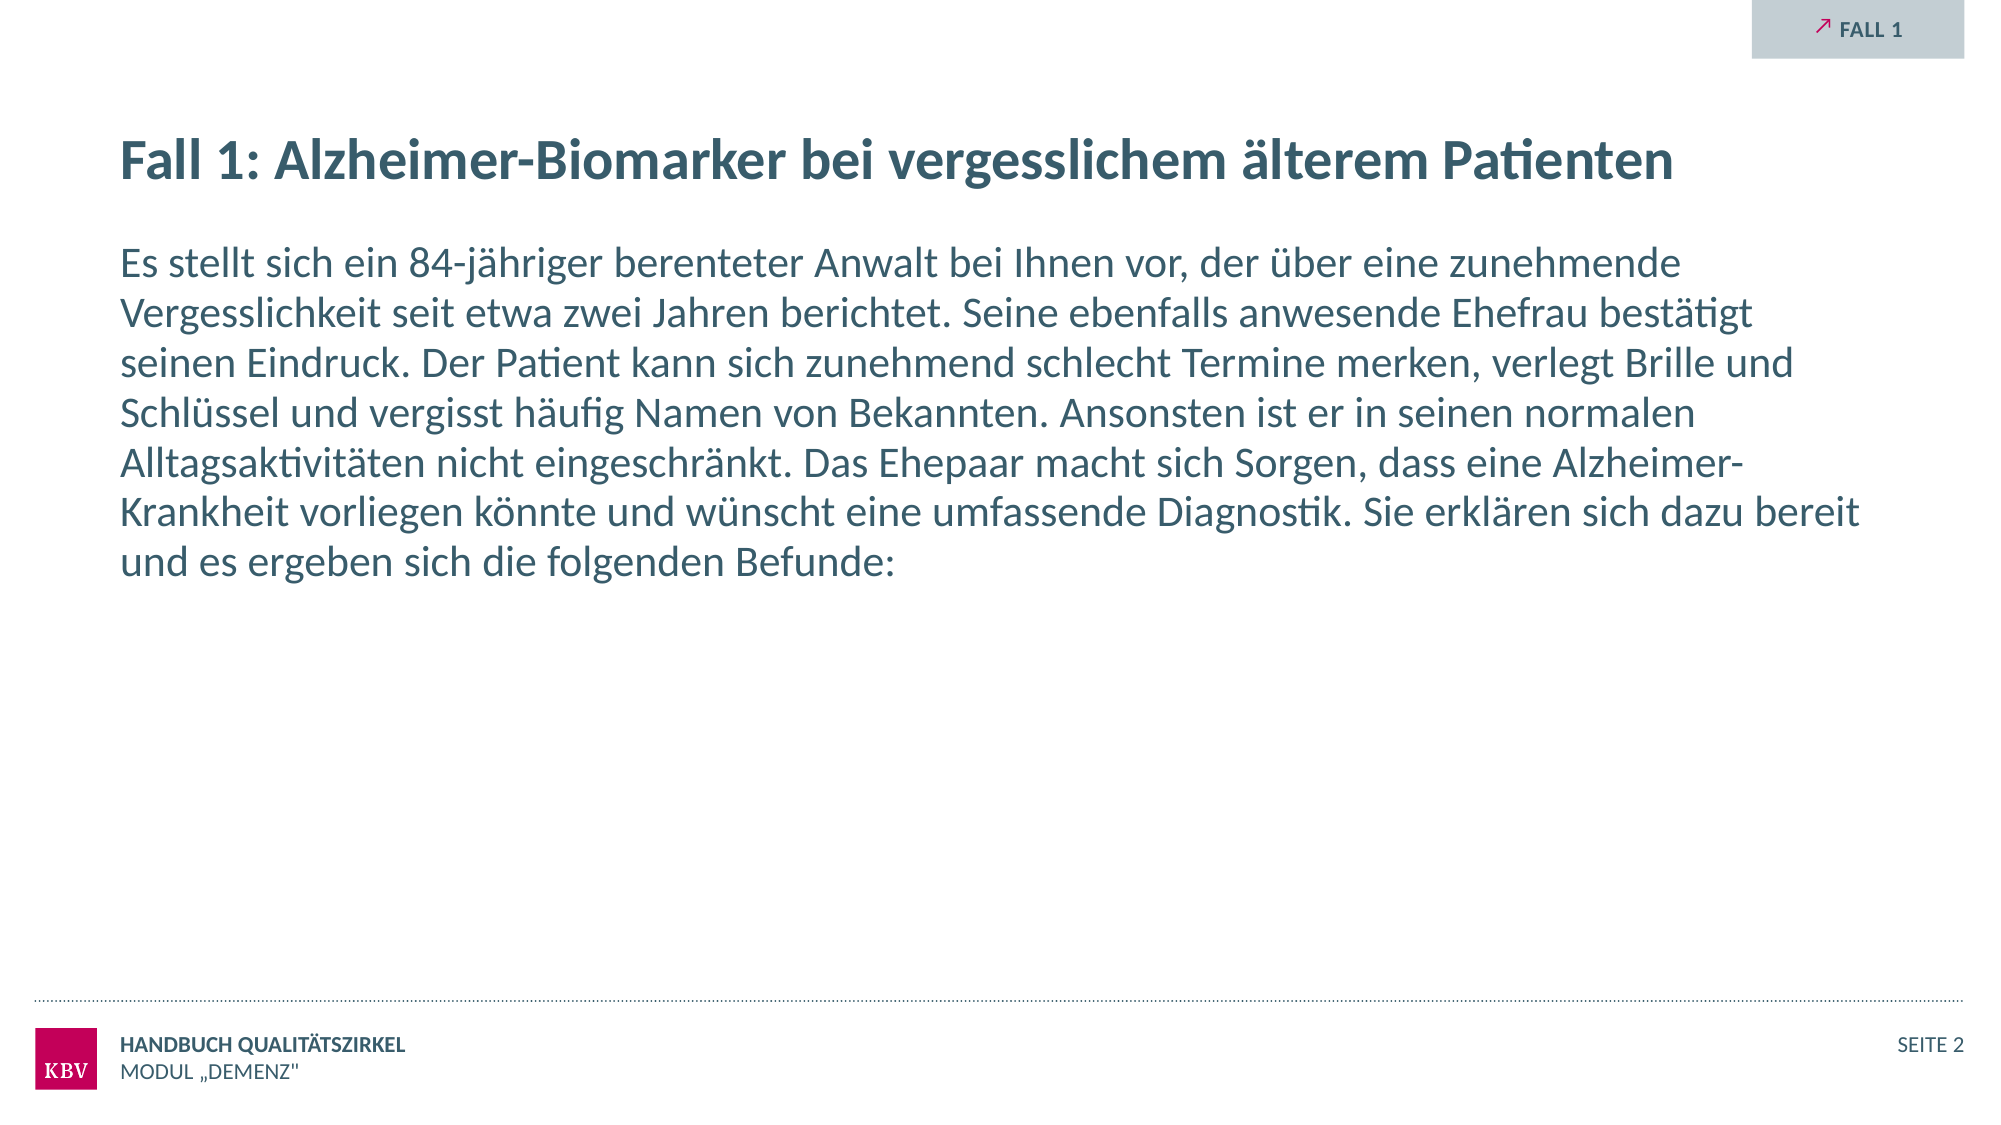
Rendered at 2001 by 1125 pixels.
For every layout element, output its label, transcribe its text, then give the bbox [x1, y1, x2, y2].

title Fall 1: Alzheimer-Biomarker bei vergesslichem älterem Patienten [120, 129, 1880, 201]
slide_number Seite 2 [1787, 1030, 1965, 1057]
list Es stellt sich ein 84-jähriger berenteter Anwalt bei Ihnen vor, der über eine zunehmende Vergesslichkeit seit etwa zwei Jahren berichtet. Seine ebenfalls anwesende Ehefrau bestätigt seinen Eindruck. Der Patient kann sich zunehmend schlecht Termine merken, verlegt Brille und Schlüssel und vergisst häufig Namen von Bekannten. Ansonsten ist er in seinen normalen Alltagsaktivitäten nicht eingeschränkt. Das Ehepaar macht sich Sorgen, dass eine Alzheimer-Krankheit vorliegen könnte und wünscht eine umfassende Diagnostik. Sie erklären sich dazu bereit und es ergeben sich die folgenden Befunde: [120, 237, 1880, 945]
footer Handbuch Qualitätszirkel [120, 1030, 1668, 1057]
list Fall 1 [1751, 0, 1965, 59]
slide_number Modul „Demenz" [120, 1057, 1668, 1084]
